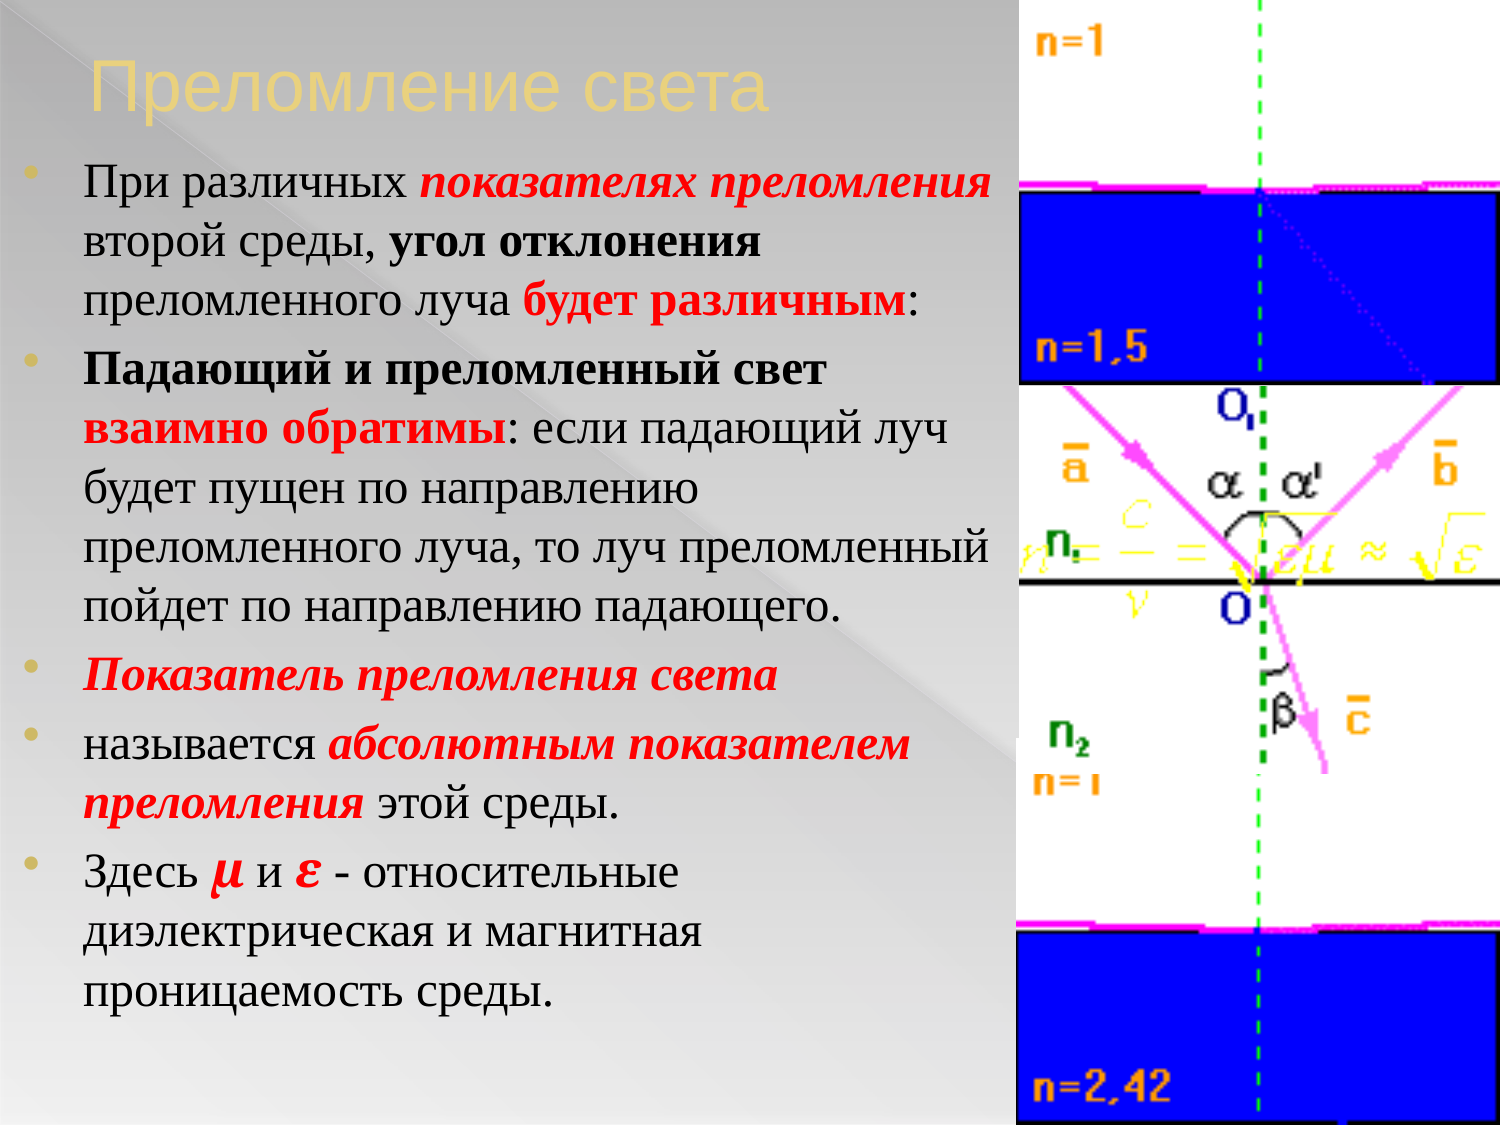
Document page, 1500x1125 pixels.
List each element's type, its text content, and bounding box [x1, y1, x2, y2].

picture [1019, 0, 1500, 385]
title Преломление света [0, 0, 903, 140]
list При различных показателях преломления второй среды, угол отклонения преломленного луча будет различным: Падающий и преломленный свет взаимно обратимы: если падающий луч будет пущен по направлению преломленного луча, то луч преломленный пойдет по направлению падающего. Показатель преломления света называется абсолютным показателем преломления этой среды. Здесь μ и ε - относительные диэлектрическая и магнитная проницаемость среды. [0, 140, 1008, 1125]
picture [1010, 386, 1500, 1125]
